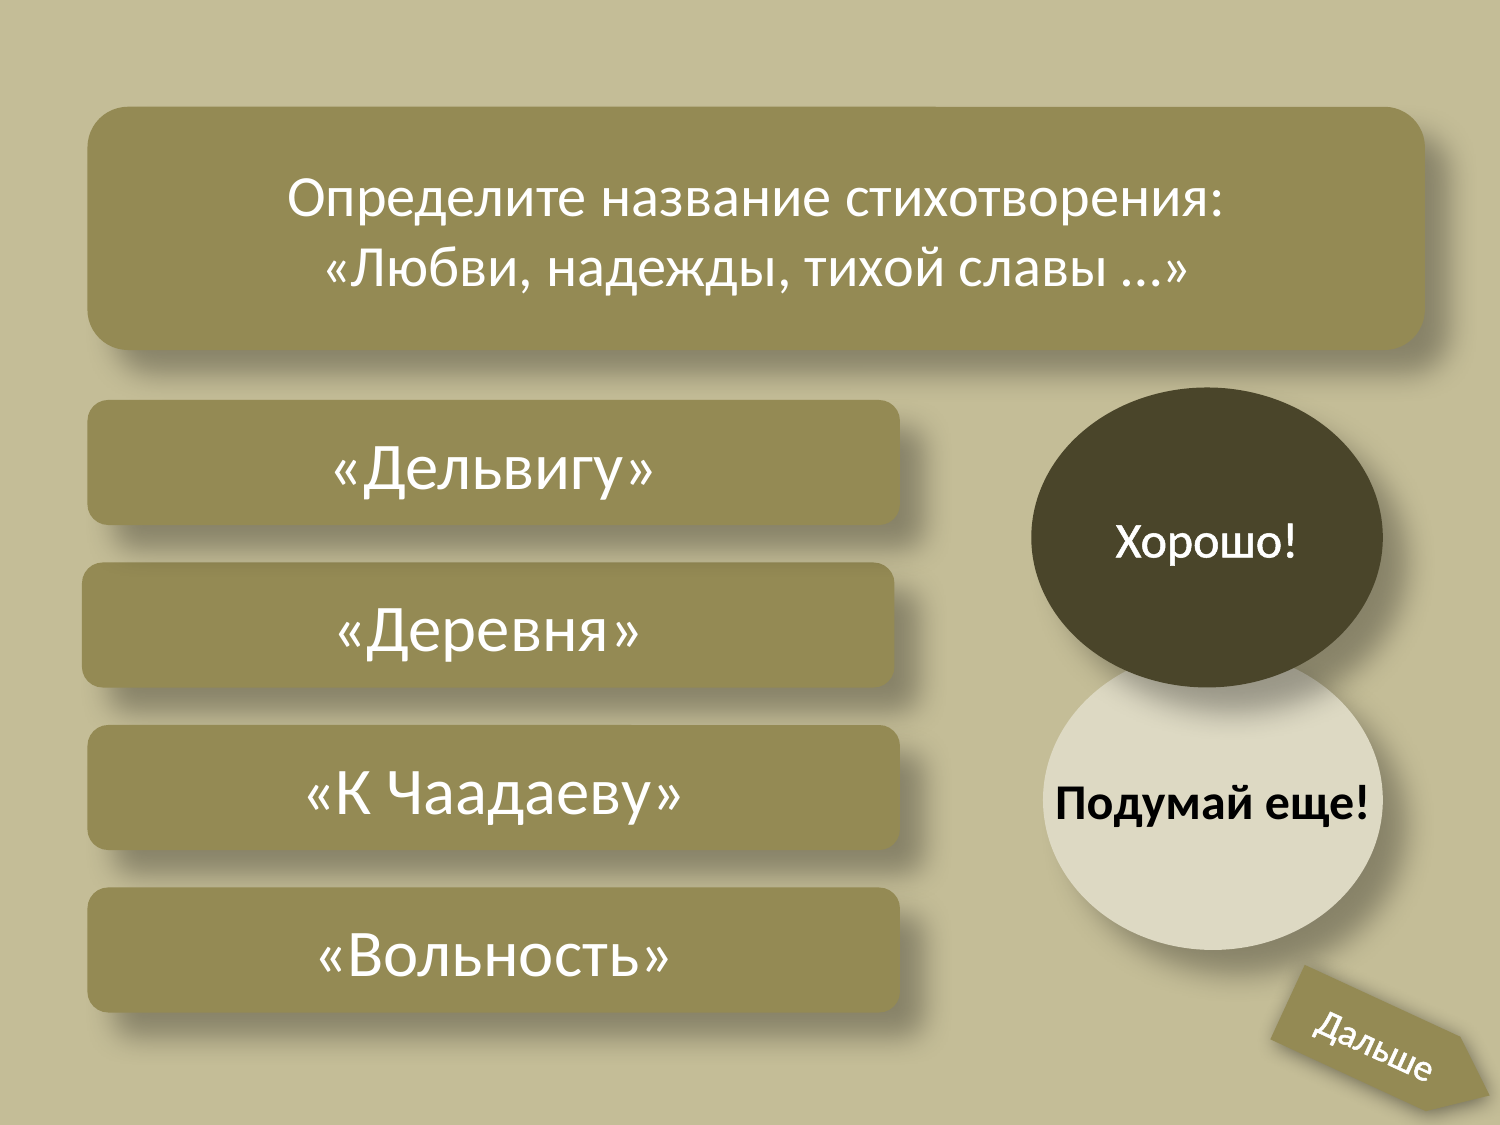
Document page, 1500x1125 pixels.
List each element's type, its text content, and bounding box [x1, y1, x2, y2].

text_box «Деревня» [81, 562, 895, 688]
text_box Хорошо! [1031, 387, 1383, 688]
text_box Определите название стихотворения: «Любви, надежды, тихой славы …» [87, 106, 1425, 351]
text_box «Вольность» [87, 887, 900, 1013]
text_box «Дельвигу» [87, 399, 900, 526]
text_box «К Чаадаеву» [87, 724, 900, 851]
text_box Дальше [1270, 964, 1490, 1112]
text_box Подумай еще! [1042, 687, 1383, 950]
